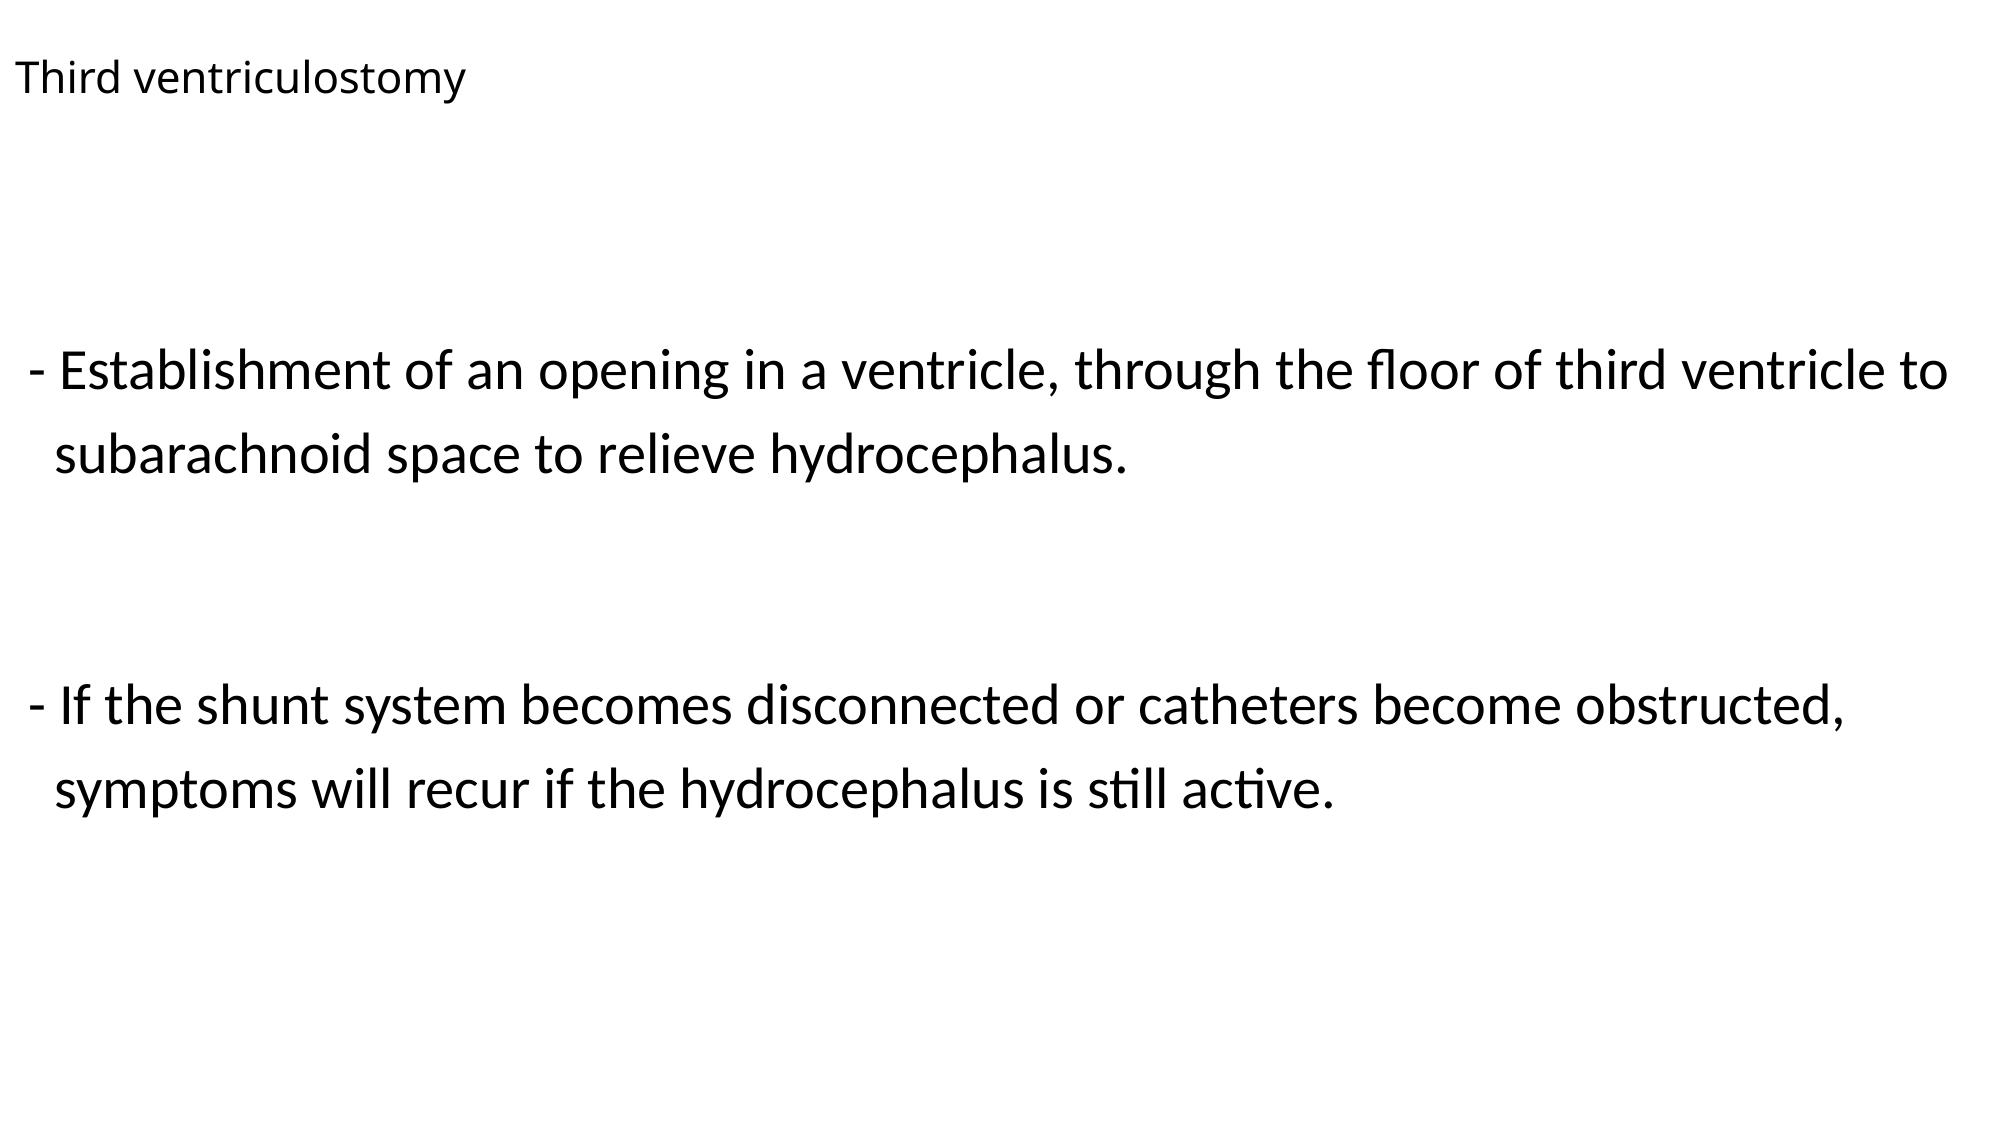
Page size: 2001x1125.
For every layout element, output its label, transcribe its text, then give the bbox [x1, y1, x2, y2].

list - Establishment of an opening in a ventricle, through the floor of third ventricle to subarachnoid space to relieve hydrocephalus. - If the shunt system becomes disconnected or catheters become obstructed, symptoms will recur if the hydrocephalus is still active. [0, 164, 2000, 1125]
title Third ventriculostomy [0, 0, 1863, 164]
